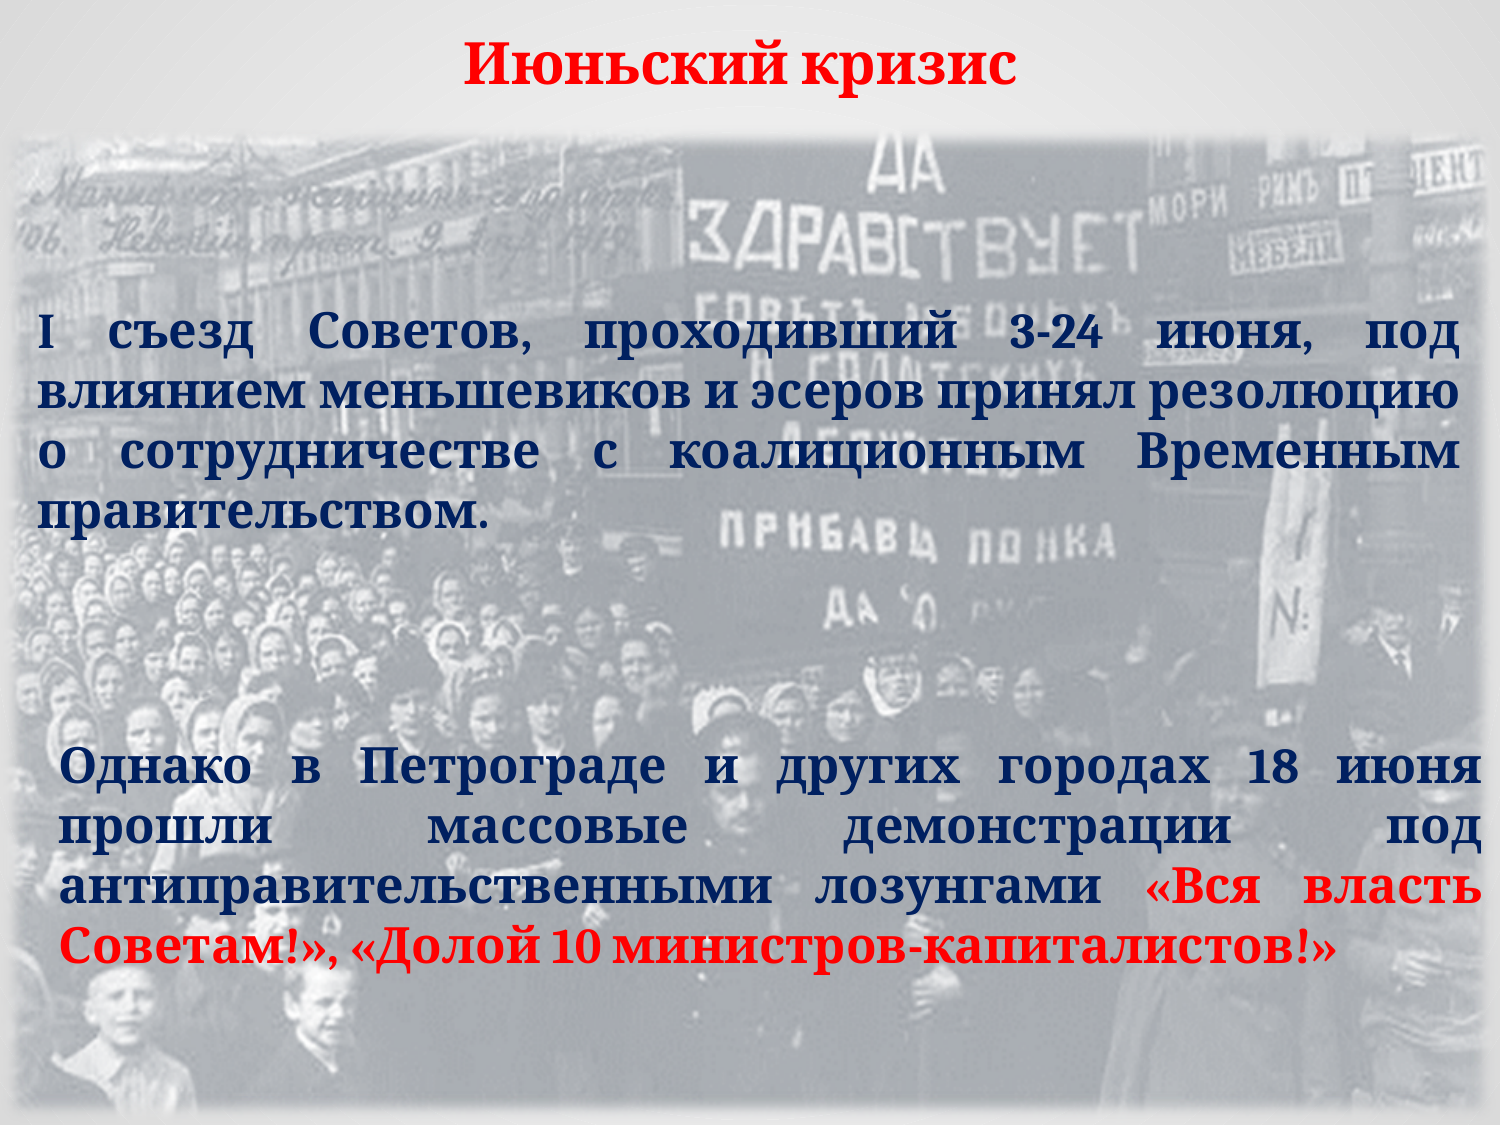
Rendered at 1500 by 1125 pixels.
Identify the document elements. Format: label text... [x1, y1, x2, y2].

picture [0, 123, 1500, 1125]
text_box Июньский кризис [5, 19, 1477, 104]
